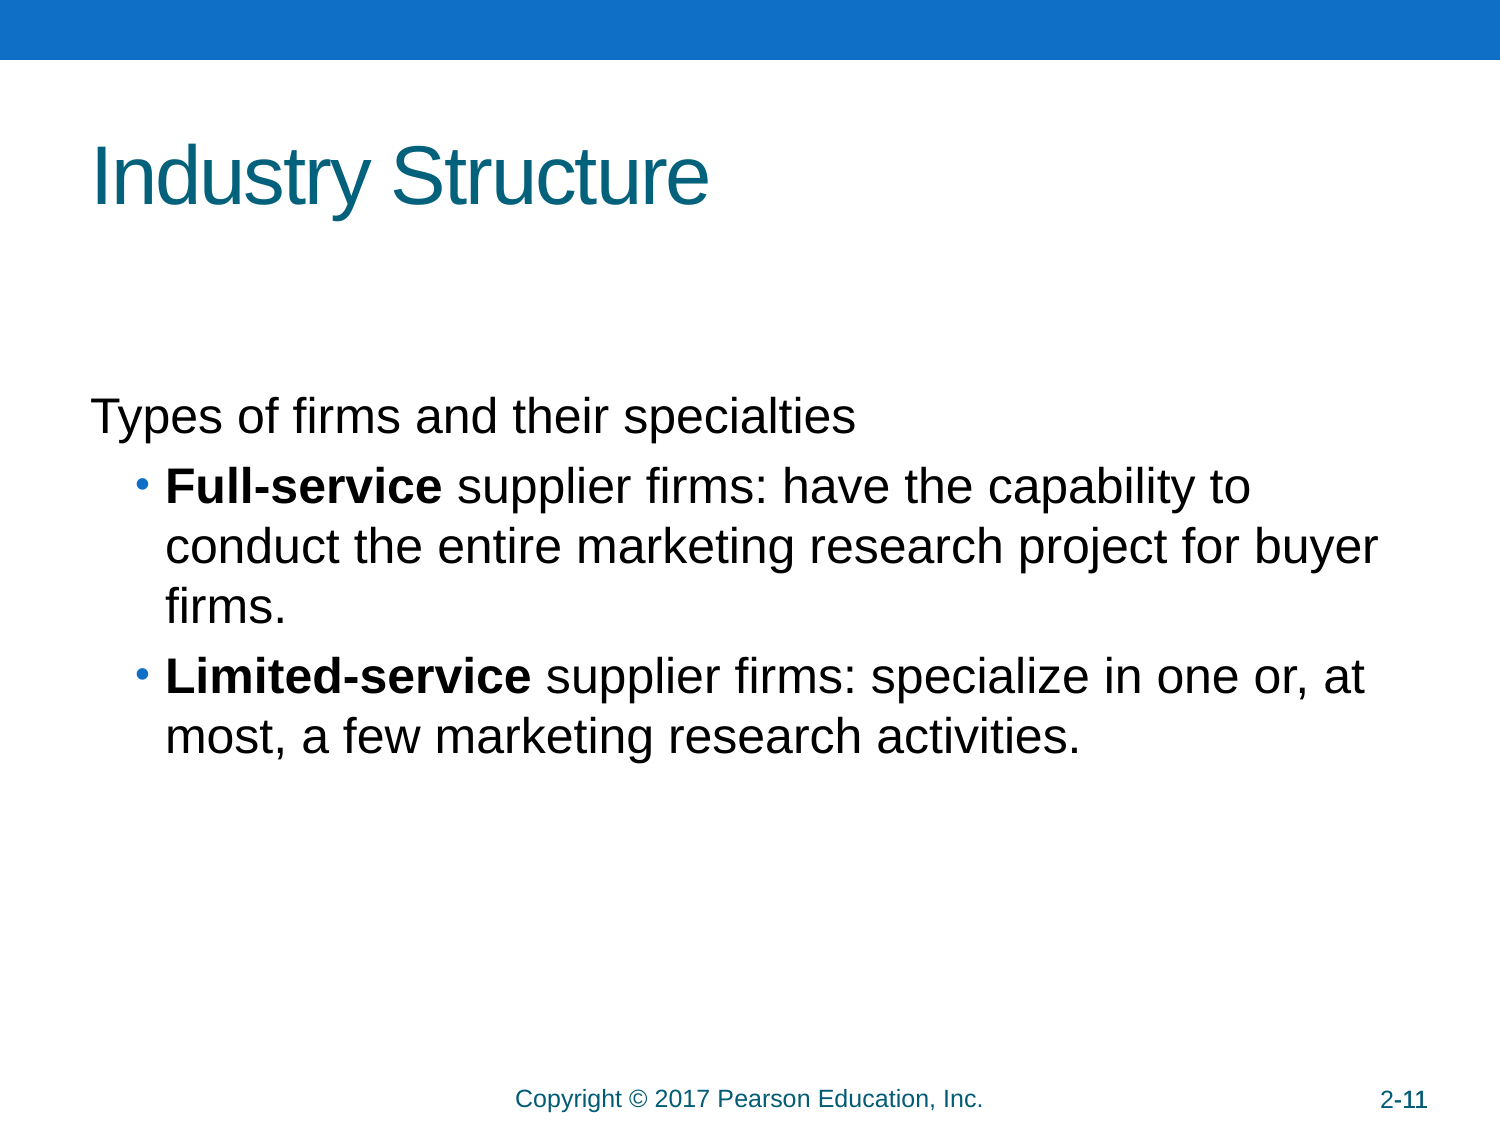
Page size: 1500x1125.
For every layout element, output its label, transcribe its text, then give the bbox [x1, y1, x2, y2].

title Industry Structure [75, 90, 1425, 253]
slide_number 2-11 [1074, 1042, 1425, 1103]
list Types of firms and their specialties Full-service supplier firms: have the capability to conduct the entire marketing research project for buyer firms. Limited-service supplier firms: specialize in one or, at most, a few marketing research activities. [75, 376, 1425, 1125]
